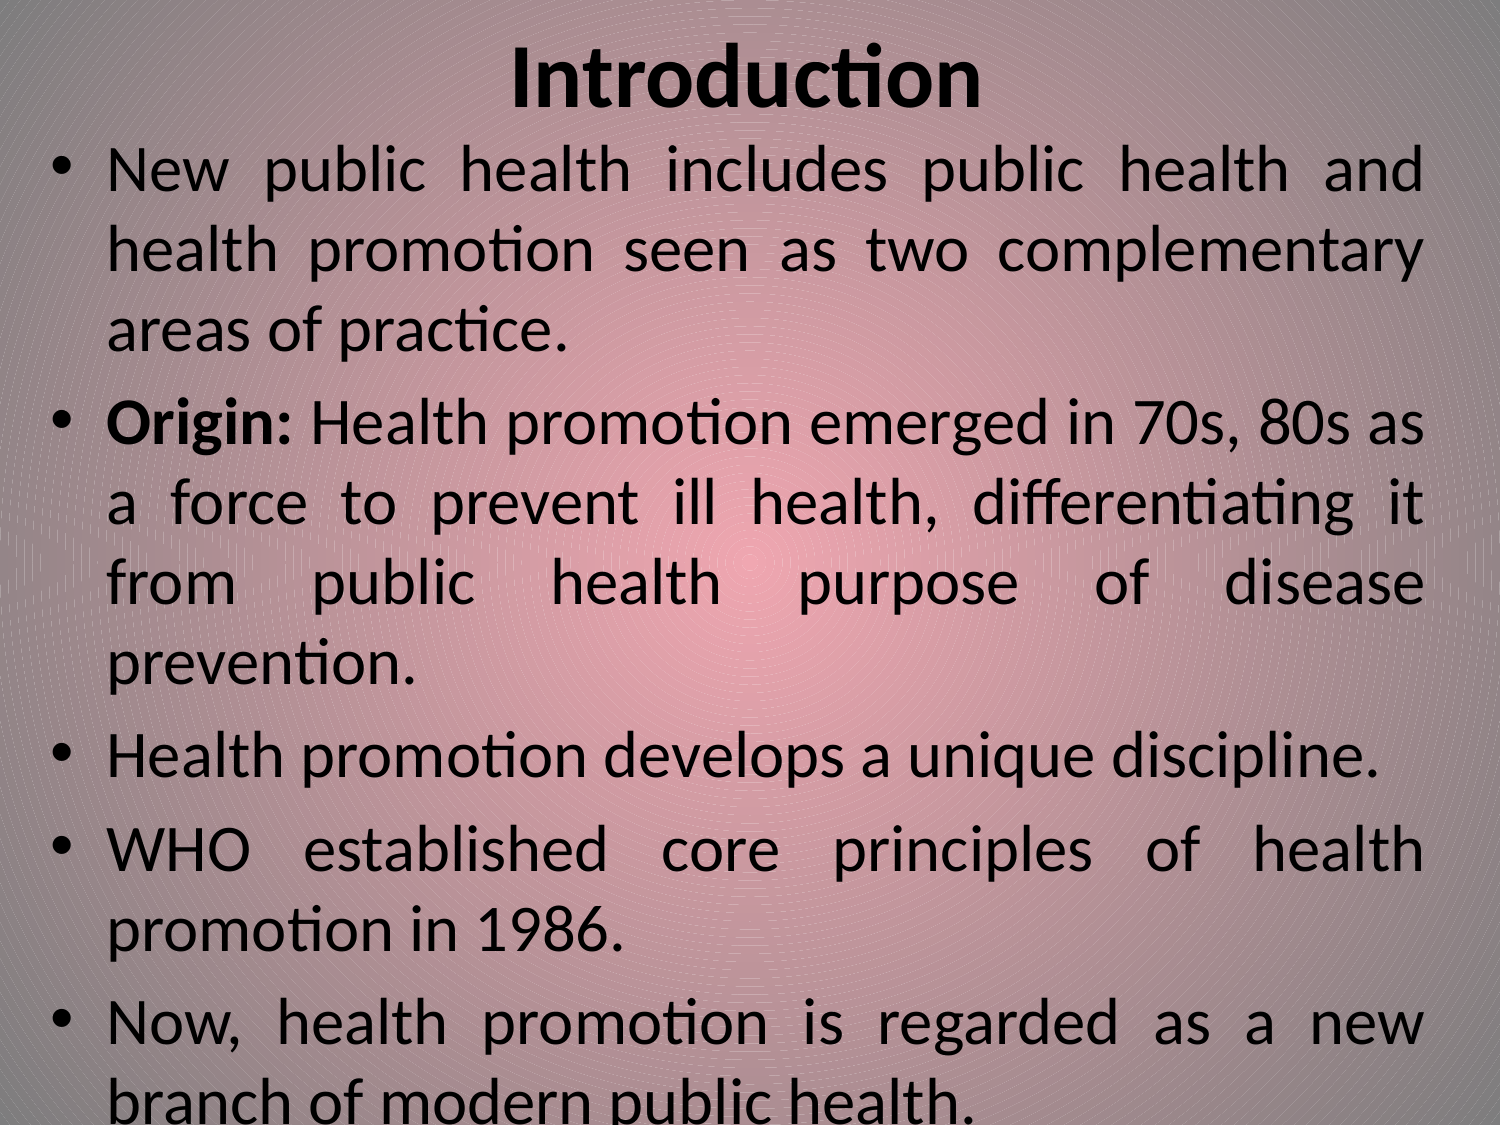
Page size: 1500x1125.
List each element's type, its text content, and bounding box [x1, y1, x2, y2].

title Introduction [81, 0, 1433, 116]
list New public health includes public health and health promotion seen as two complementary areas of practice. Origin: Health promotion emerged in 70s, 80s as a force to prevent ill health, differentiating it from public health purpose of disease prevention. Health promotion develops a unique discipline. WHO established core principles of health promotion in 1986. Now, health promotion is regarded as a new branch of modern public health. [34, 116, 1442, 1125]
